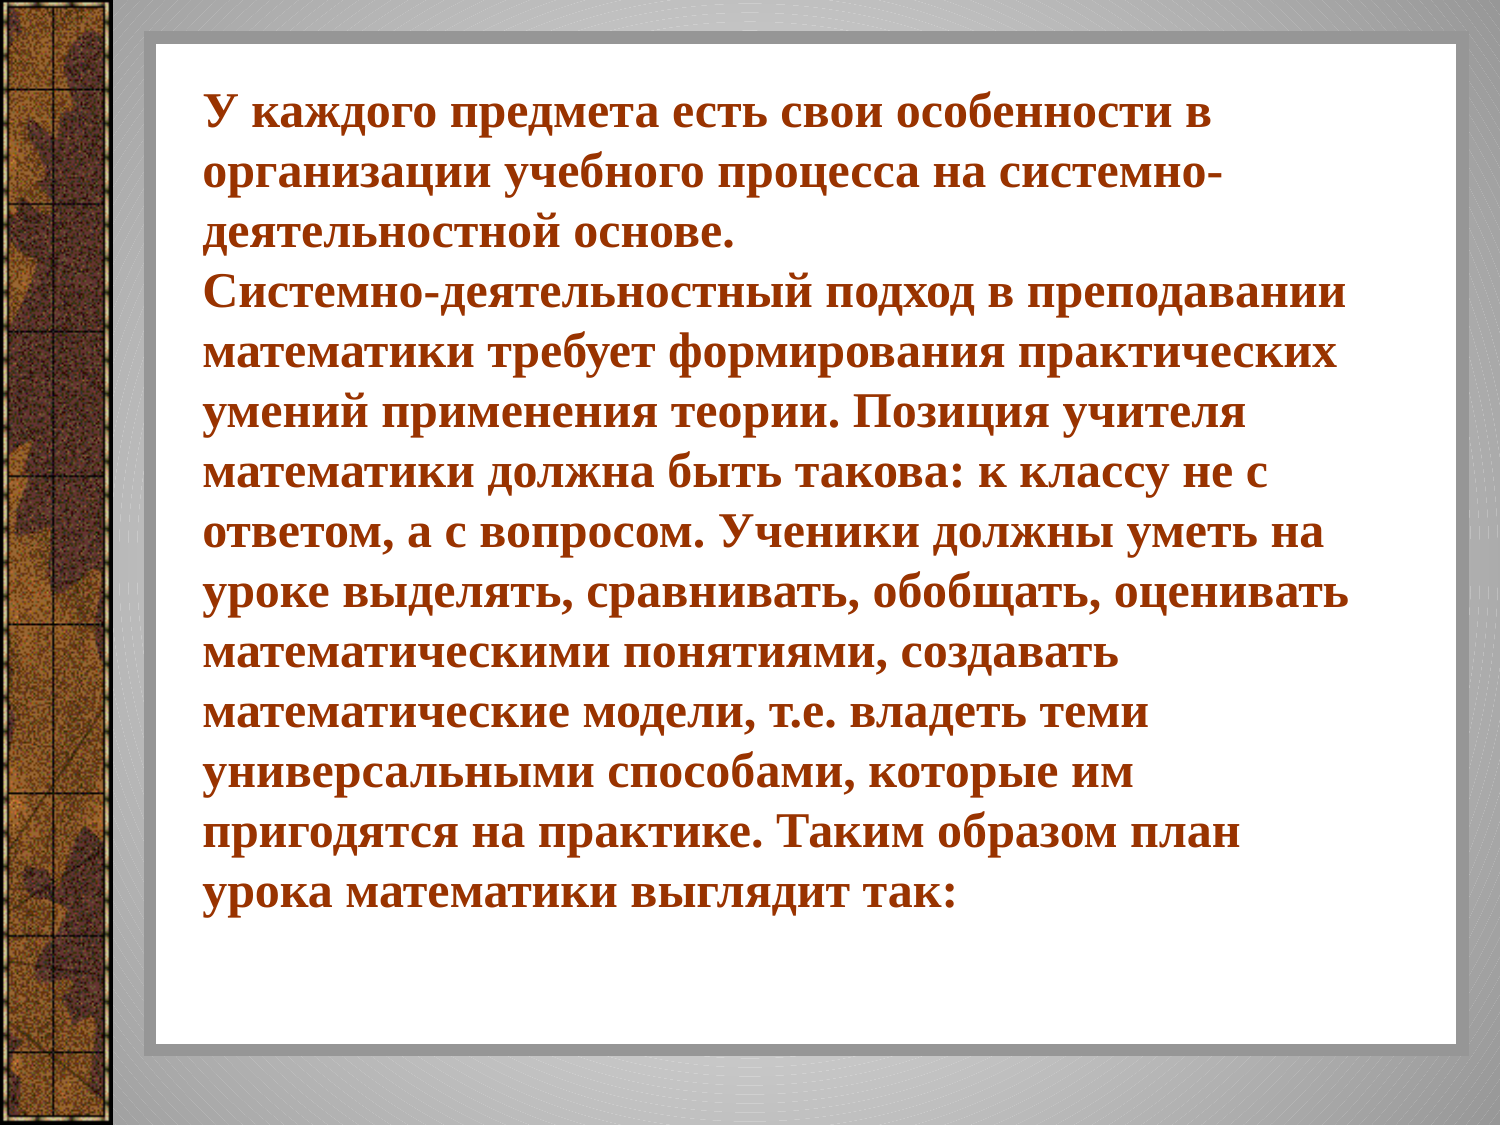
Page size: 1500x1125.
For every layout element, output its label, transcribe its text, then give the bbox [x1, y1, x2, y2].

picture [0, 0, 113, 1125]
text_box У каждого предмета есть свои особенности в организации учебного процесса на системно-деятельностной основе. Системно-деятельностный подход в преподавании математики требует формирования практических умений применения теории. Позиция учителя математики должна быть такова: к классу не с ответом, а с вопросом. Ученики должны уметь на уроке выделять, сравнивать, обобщать, оценивать математическими понятиями, создавать математические модели, т.е. владеть теми универсальными способами, которые им пригодятся на практике. Таким образом план урока математики выглядит так: [187, 70, 1395, 985]
